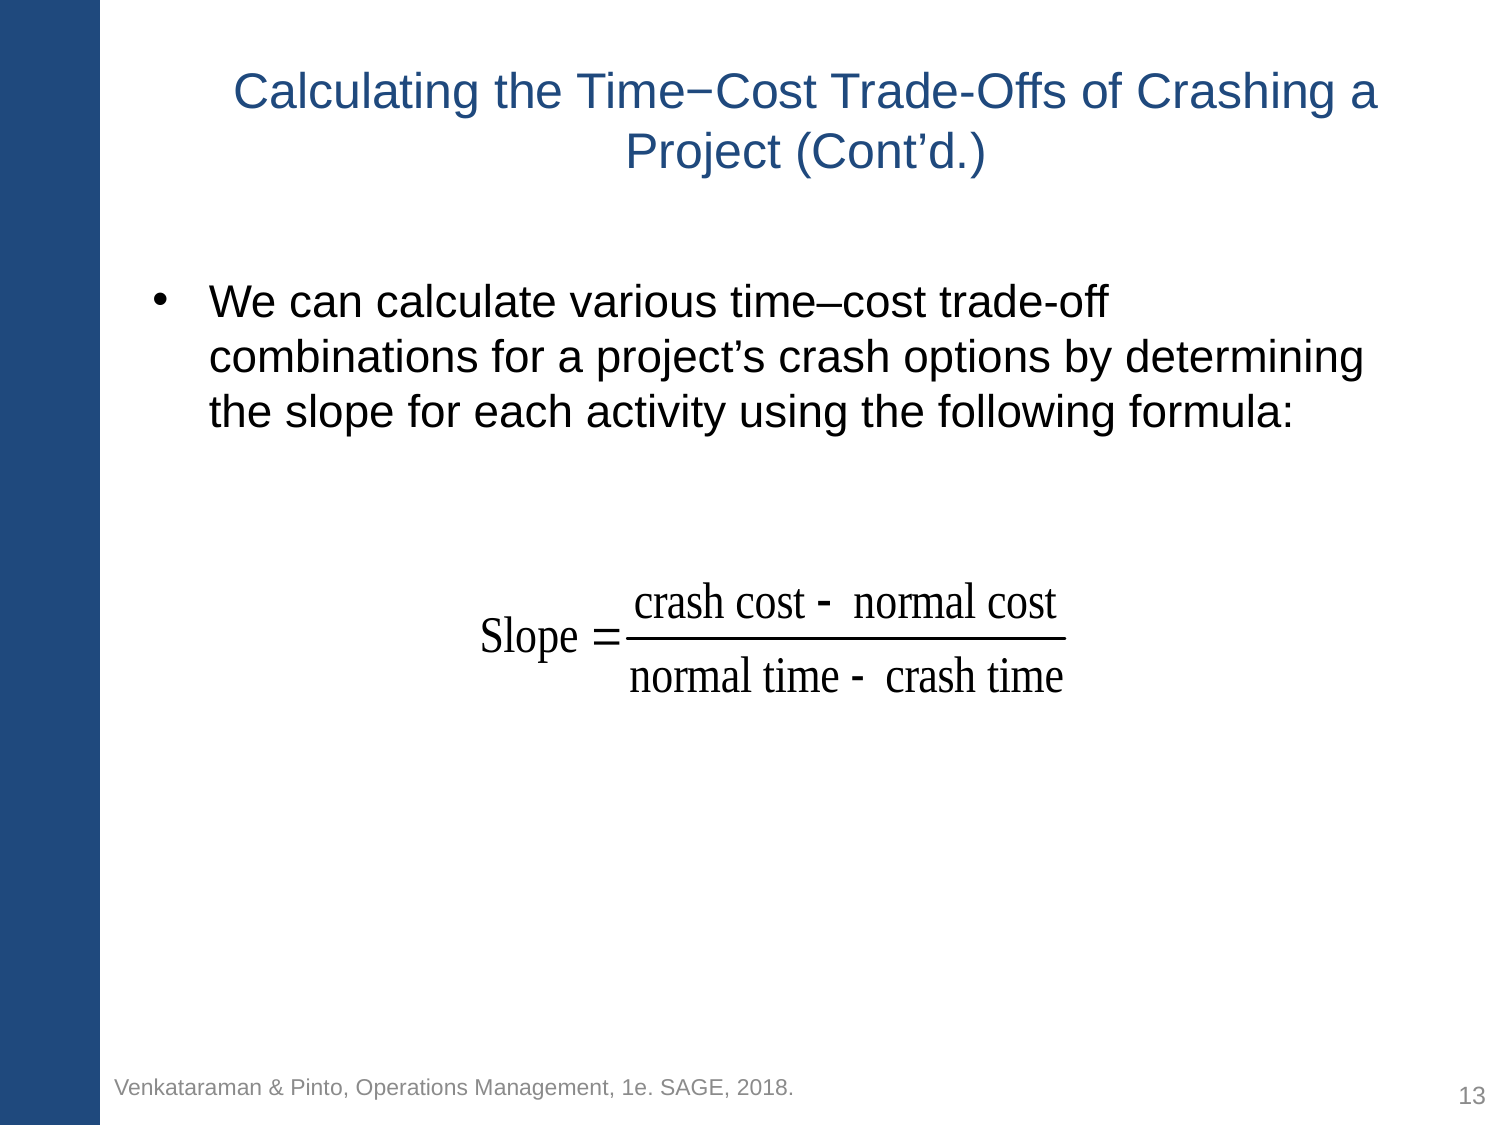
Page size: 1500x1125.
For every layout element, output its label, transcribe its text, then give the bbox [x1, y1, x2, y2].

footer Venkataraman & Pinto, Operations Management, 1e. SAGE, 2018. [99, 1065, 1250, 1125]
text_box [474, 562, 1076, 713]
list We can calculate various time–cost trade-off combinations for a project’s crash options by determining the slope for each activity using the following formula: [137, 200, 1400, 761]
title Calculating the Time−Cost Trade-Offs of Crashing a Project (Cont’d.) [174, 37, 1438, 200]
slide_number 13 [1426, 1065, 1500, 1125]
